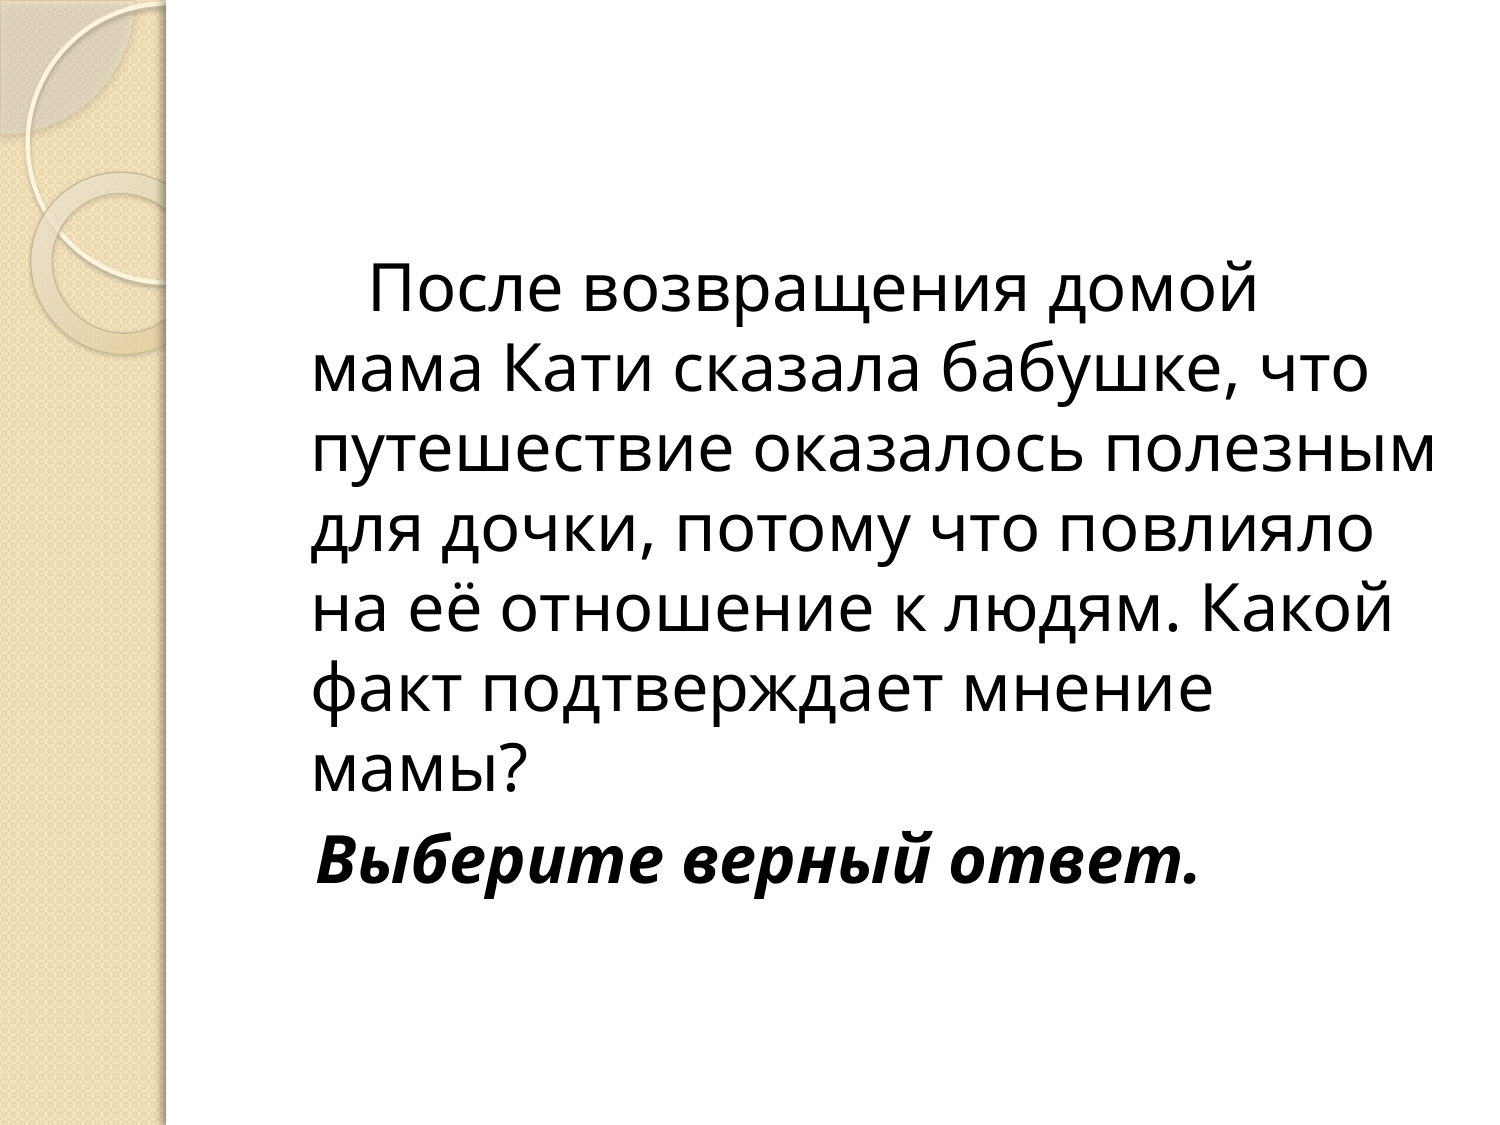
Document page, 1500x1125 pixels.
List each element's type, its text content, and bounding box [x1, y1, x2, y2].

list После возвращения домой мама Кати сказала бабушке, что путешествие оказалось полезным для дочки, потому что повлияло на её отношение к людям. Какой факт подтверждает мнение мамы? Выберите верный ответ. [235, 237, 1466, 1025]
